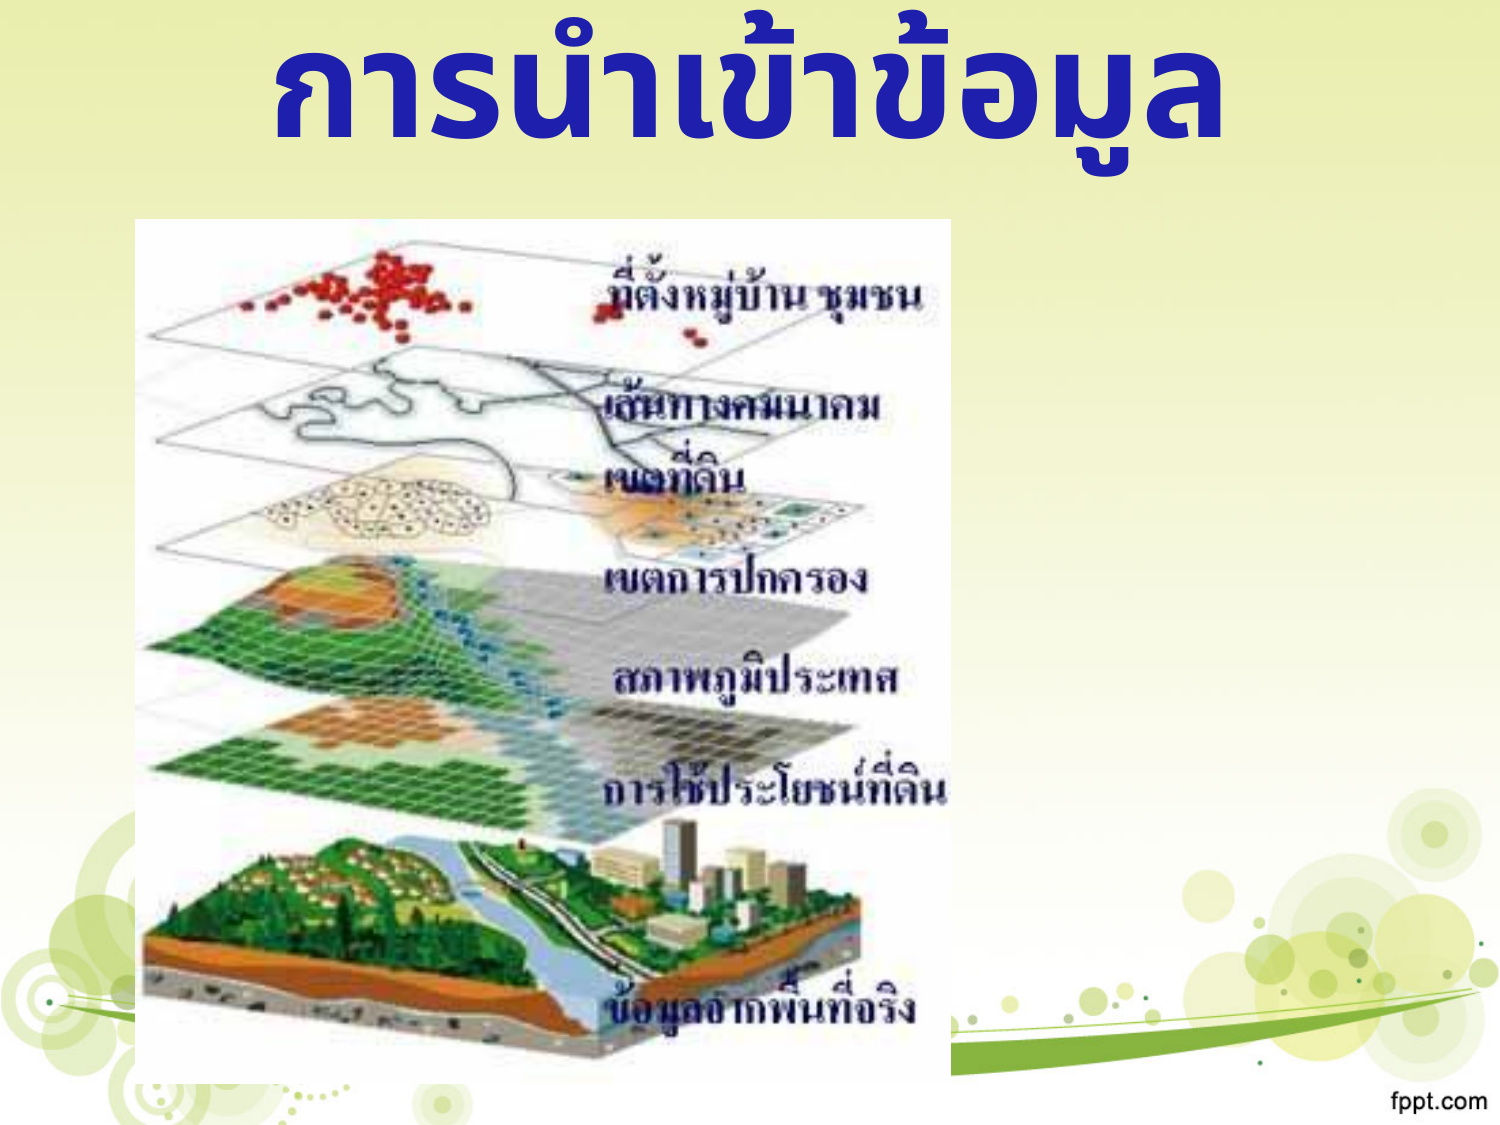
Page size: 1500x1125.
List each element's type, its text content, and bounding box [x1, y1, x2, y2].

title การนำเข้าข้อมูล [75, 0, 1425, 172]
picture [0, 0, 1500, 1125]
